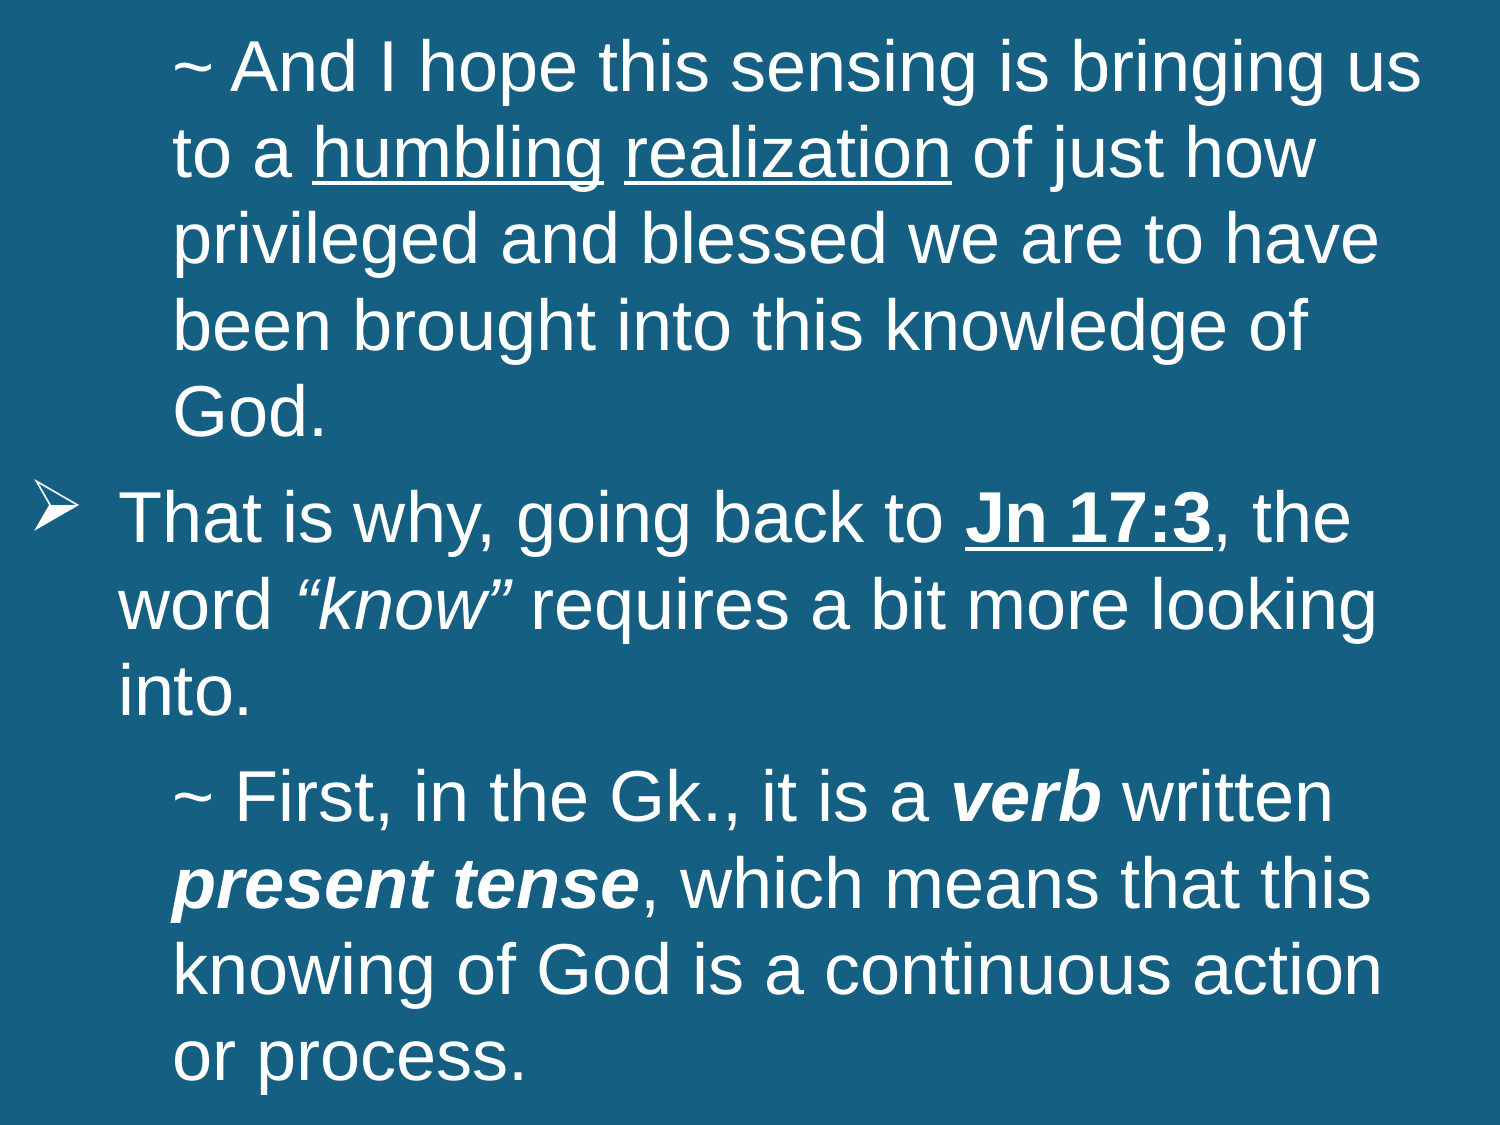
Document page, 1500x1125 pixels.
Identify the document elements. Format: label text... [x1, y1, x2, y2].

subtitle ~ And I hope this sensing is bringing us to a humbling realization of just how privileged and blessed we are to have been brought into this knowledge of God. That is why, going back to Jn 17:3, the word “know” requires a bit more looking into. ~ First, in the Gk., it is a verb written present tense, which means that this knowing of God is a continuous action or process. [13, 11, 1490, 1111]
